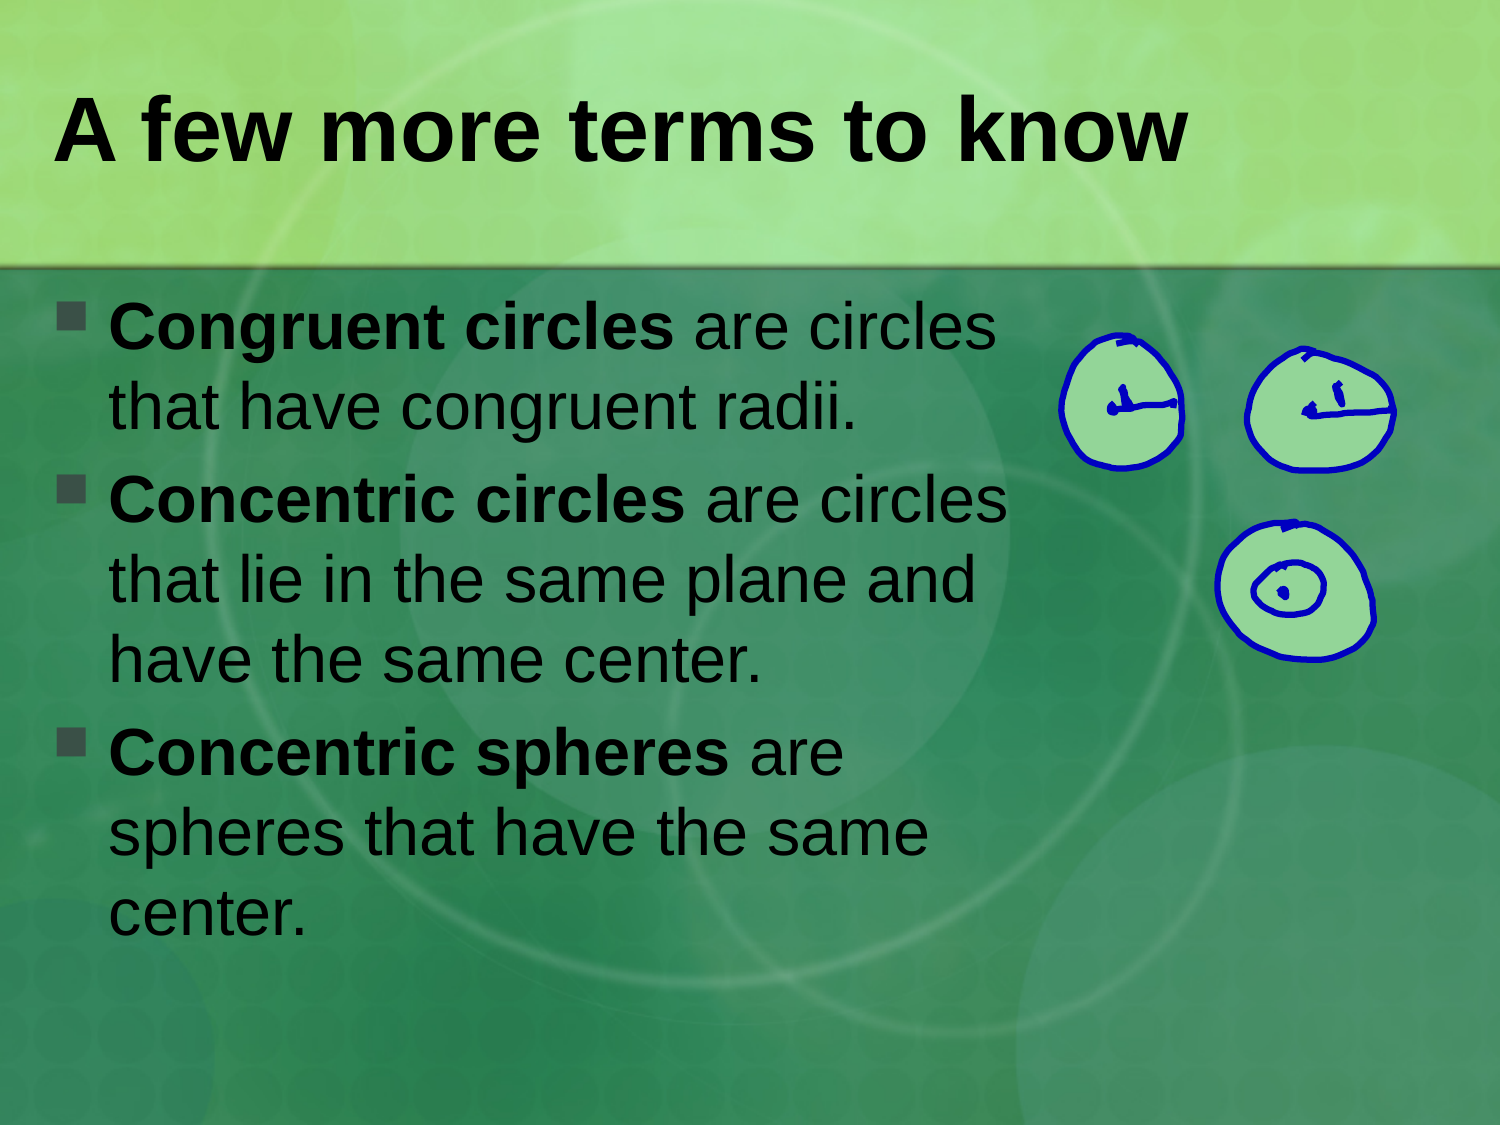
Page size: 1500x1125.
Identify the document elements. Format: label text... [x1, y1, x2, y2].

list Congruent circles are circles that have congruent radii. Concentric circles are circles that lie in the same plane and have the same center. Concentric spheres are spheres that have the same center. [37, 274, 1038, 1088]
text_box [1111, 401, 1175, 410]
text_box [1335, 384, 1343, 405]
text_box [1061, 335, 1183, 469]
title A few more terms to know [37, 24, 1463, 226]
text_box [1121, 386, 1131, 405]
text_box [1217, 521, 1374, 660]
text_box [1311, 408, 1393, 417]
text_box [1110, 404, 1116, 413]
text_box [1246, 348, 1394, 471]
picture [0, 0, 1500, 1125]
text_box [1305, 404, 1315, 417]
text_box [1280, 589, 1287, 598]
text_box [1253, 562, 1324, 615]
